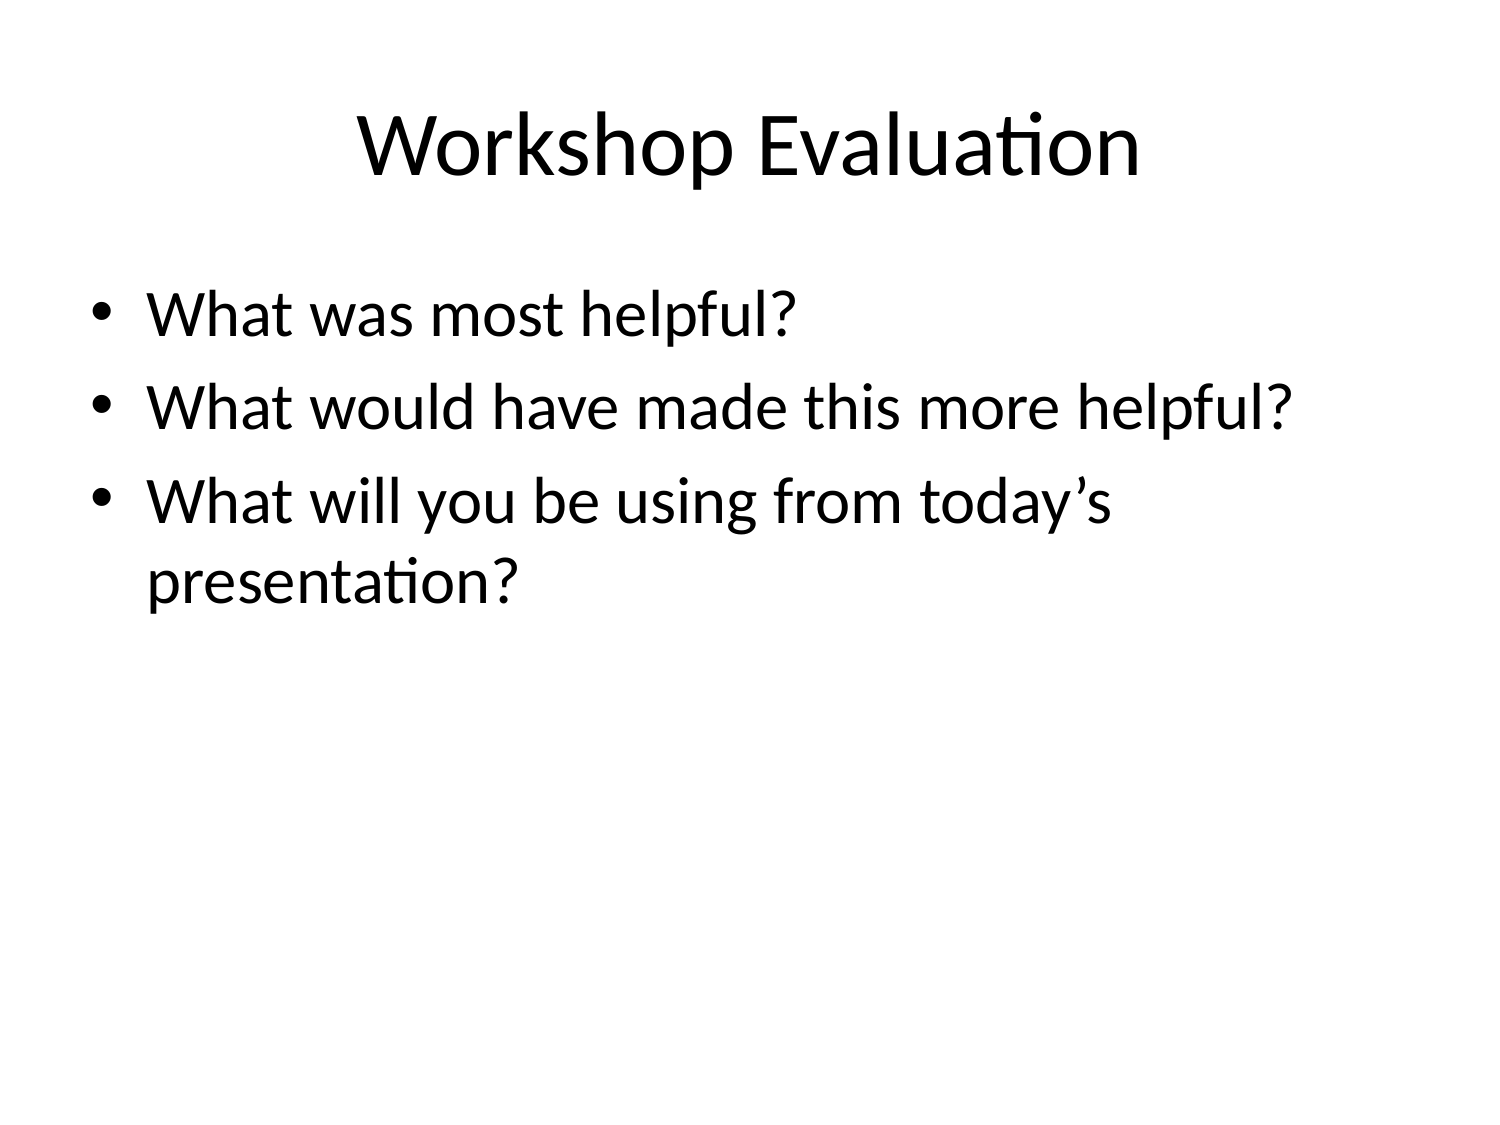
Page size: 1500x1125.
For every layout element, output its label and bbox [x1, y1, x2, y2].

list [75, 262, 1425, 1005]
title [75, 45, 1425, 233]
